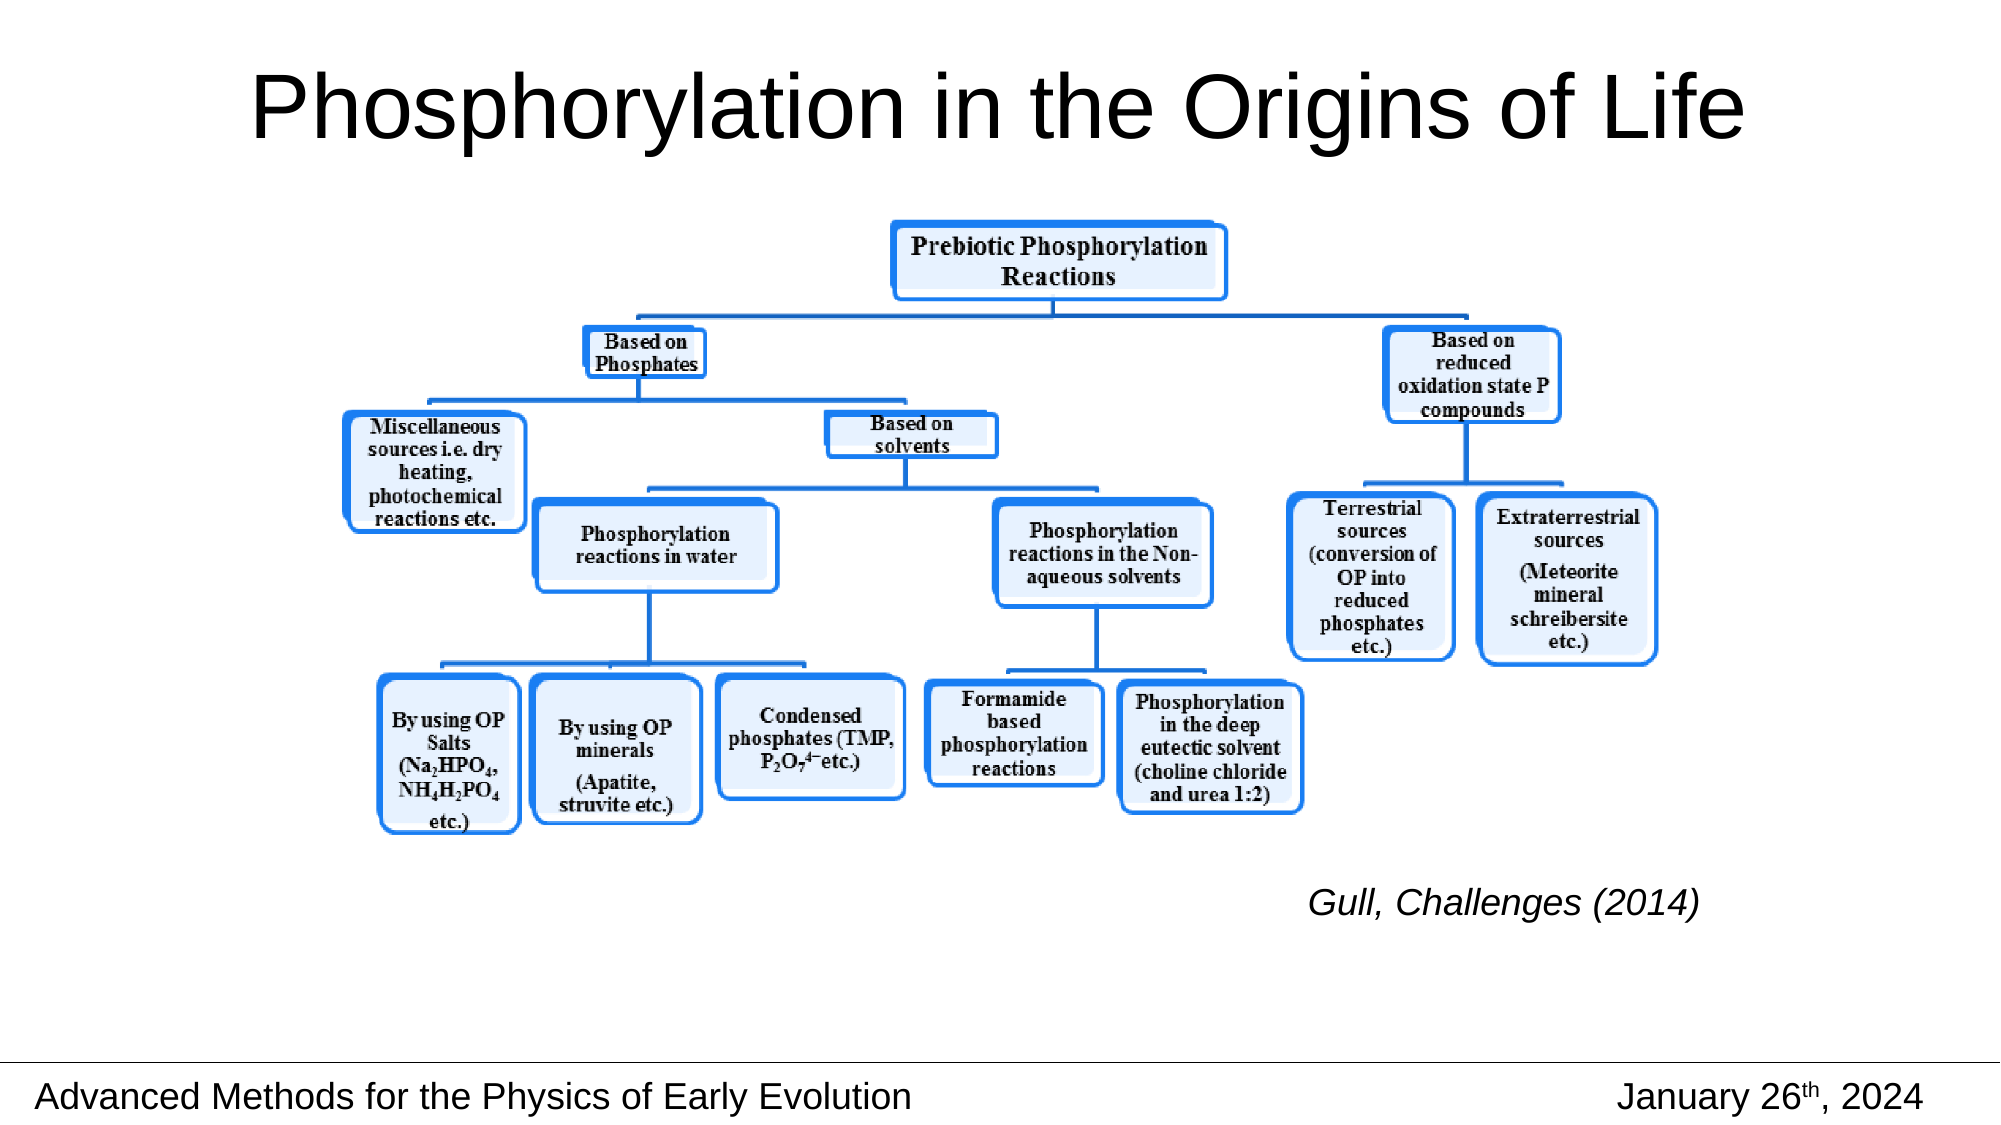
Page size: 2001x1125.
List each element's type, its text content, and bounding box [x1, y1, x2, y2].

text_box Advanced Methods for the Physics of Early Evolution [19, 1064, 928, 1125]
picture [339, 217, 1661, 838]
text_box Gull, Challenges (2014) [1293, 871, 1716, 931]
text_box January 26th, 2024 [1602, 1064, 1939, 1125]
text_box Phosphorylation in the Origins of Life [137, 0, 1863, 218]
